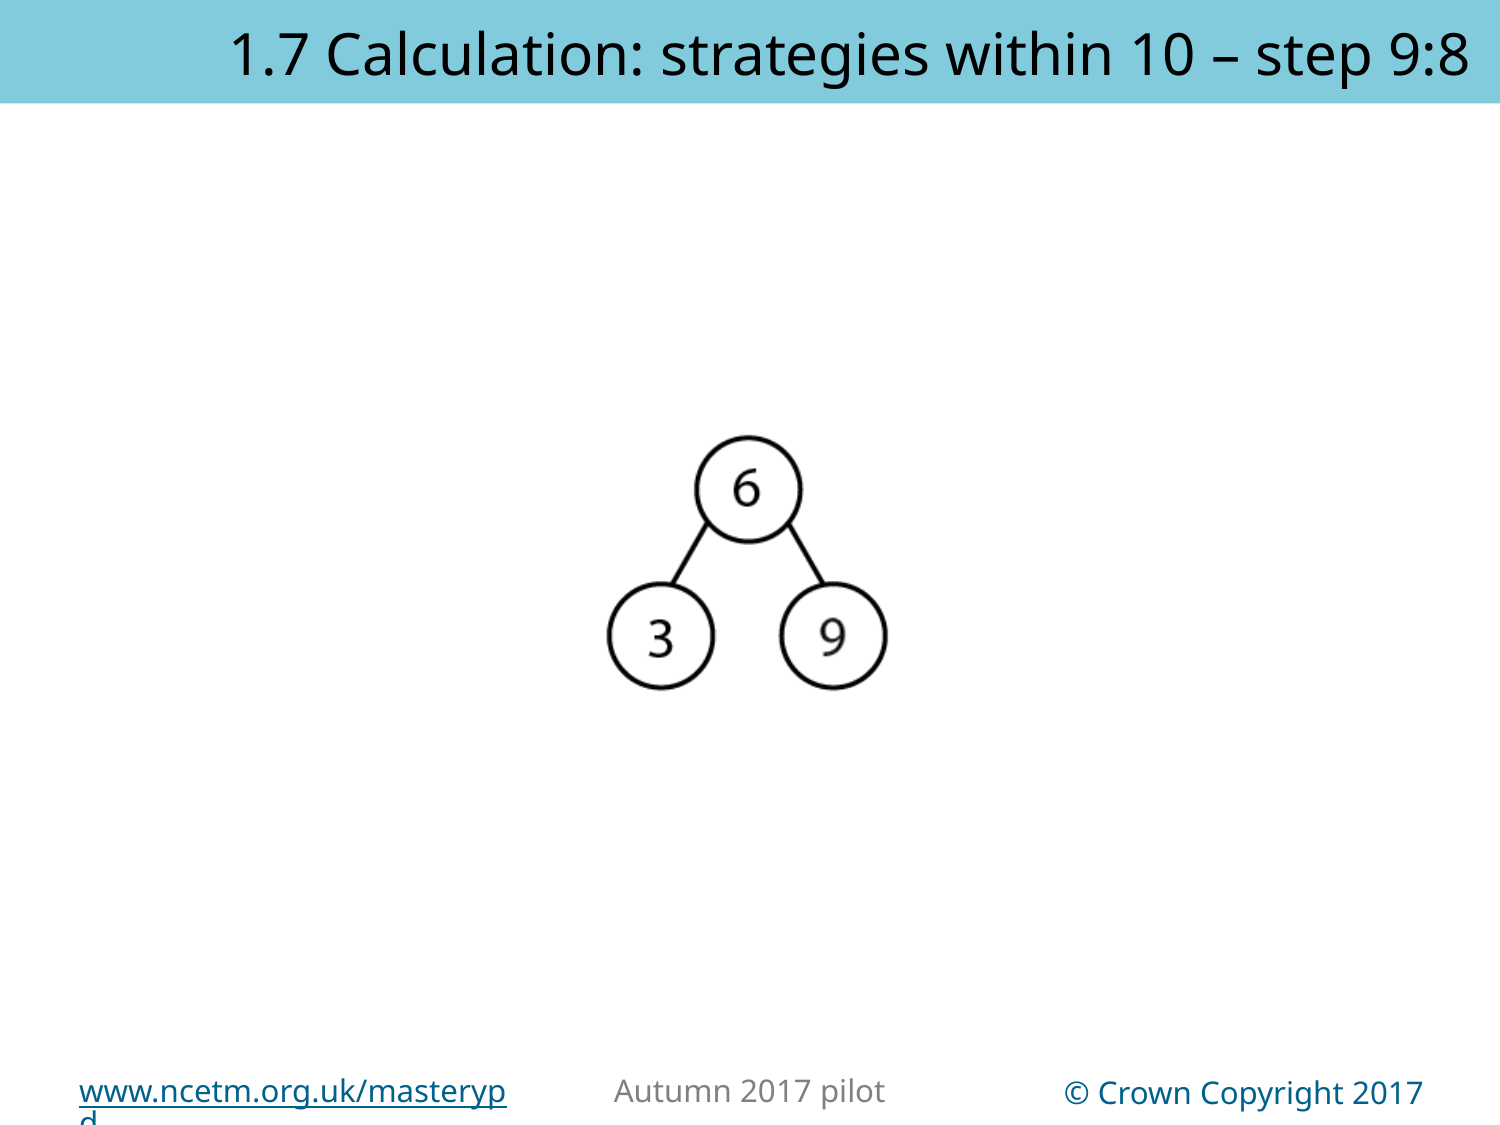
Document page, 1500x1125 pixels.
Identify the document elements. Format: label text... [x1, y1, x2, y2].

list 1.7 Calculation: strategies within 10 – step 9:8 [0, 0, 1500, 104]
picture [588, 402, 912, 723]
